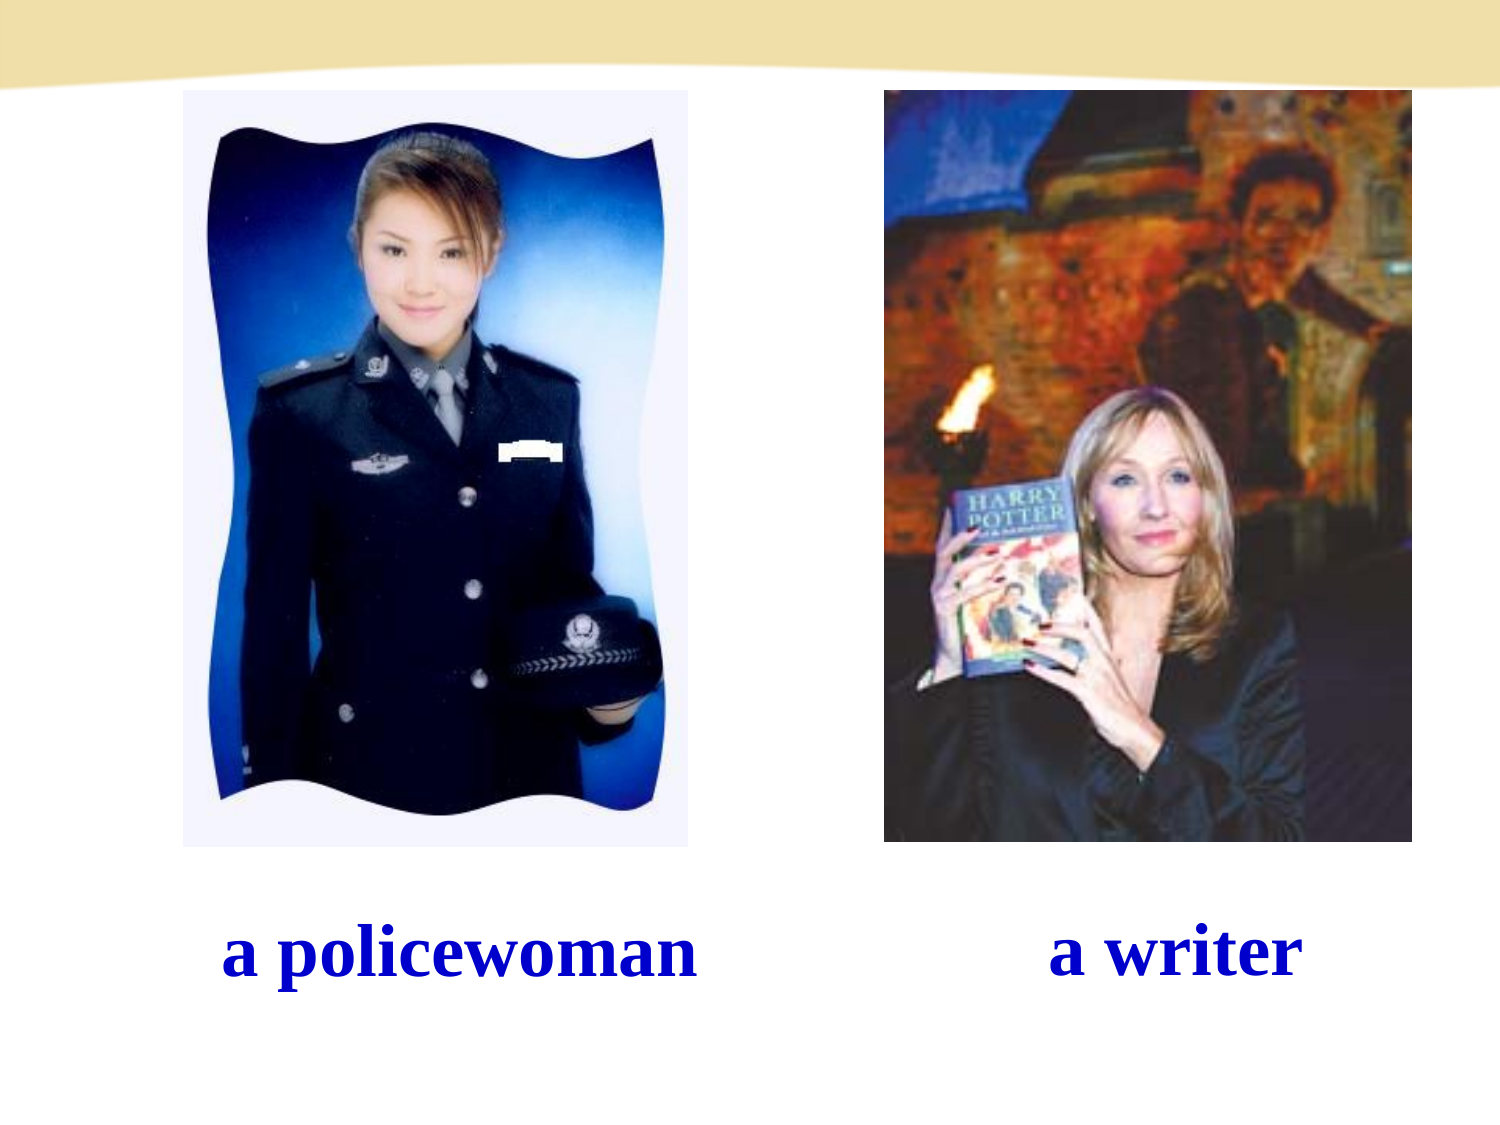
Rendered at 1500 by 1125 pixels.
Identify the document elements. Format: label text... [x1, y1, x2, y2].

text_box a writer [1033, 893, 1376, 999]
picture [0, 0, 1500, 1125]
text_box a policewoman [206, 894, 774, 1000]
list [883, 89, 1412, 842]
